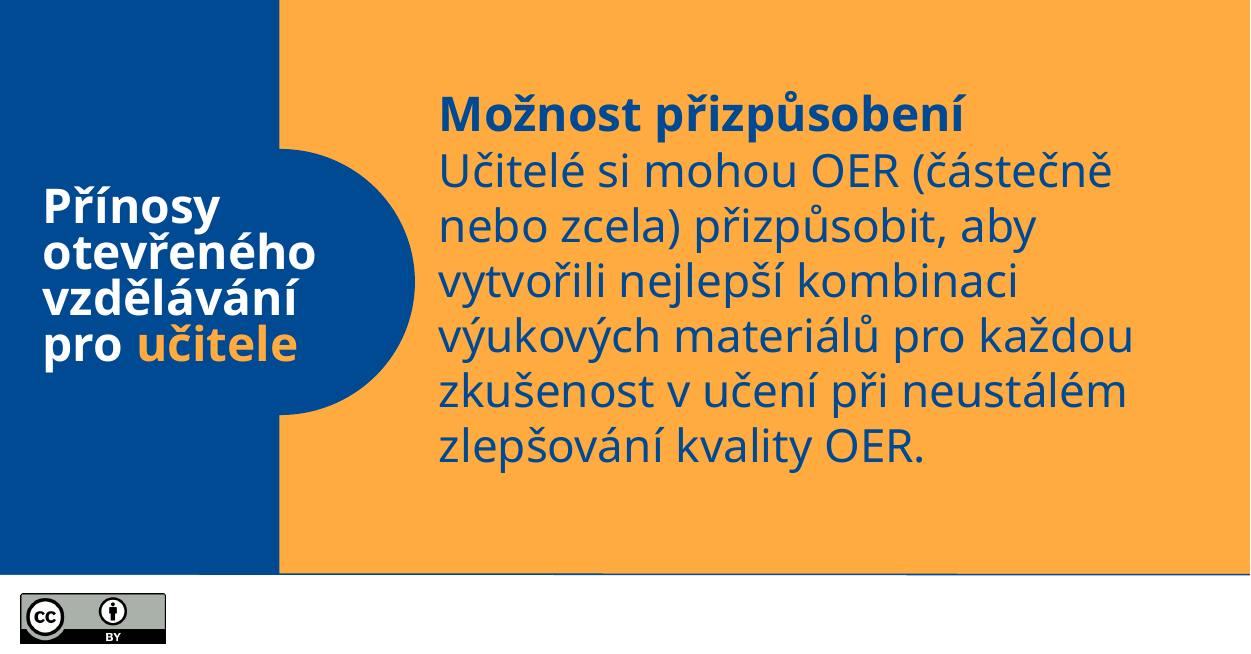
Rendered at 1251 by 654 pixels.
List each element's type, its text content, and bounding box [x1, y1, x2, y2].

text_box [368, 181, 415, 383]
picture [20, 592, 166, 645]
text_box Možnost přizpůsobení Učitelé si mohou OER (částečně nebo zcela) přizpůsobit, aby vytvořili nejlepší kombinaci výukových materiálů pro každou zkušenost v učení při neustálém zlepšování kvality OER. [423, 68, 1183, 487]
text_box [0, 0, 280, 573]
text_box [196, 386, 365, 416]
text_box Přínosy otevřeného vzdělávání pro učitele [27, 171, 368, 386]
text_box [206, 148, 355, 171]
text_box [0, 582, 1250, 654]
